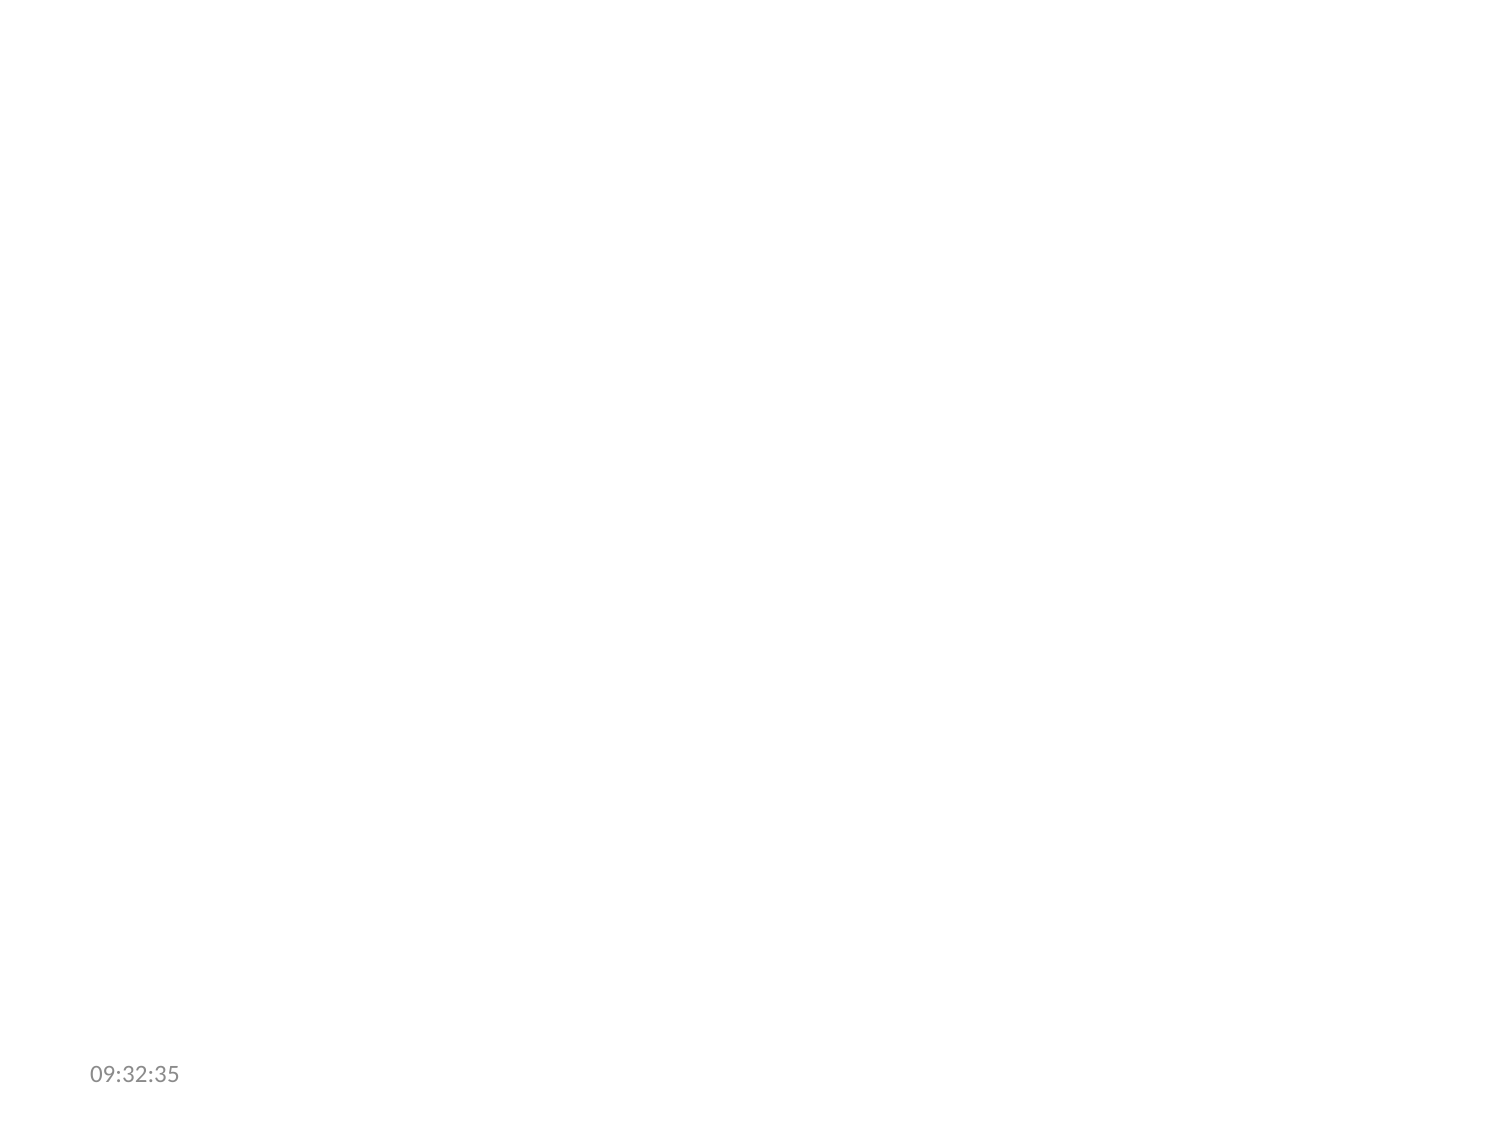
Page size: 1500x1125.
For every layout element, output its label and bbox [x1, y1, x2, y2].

slide_number [75, 1042, 425, 1103]
